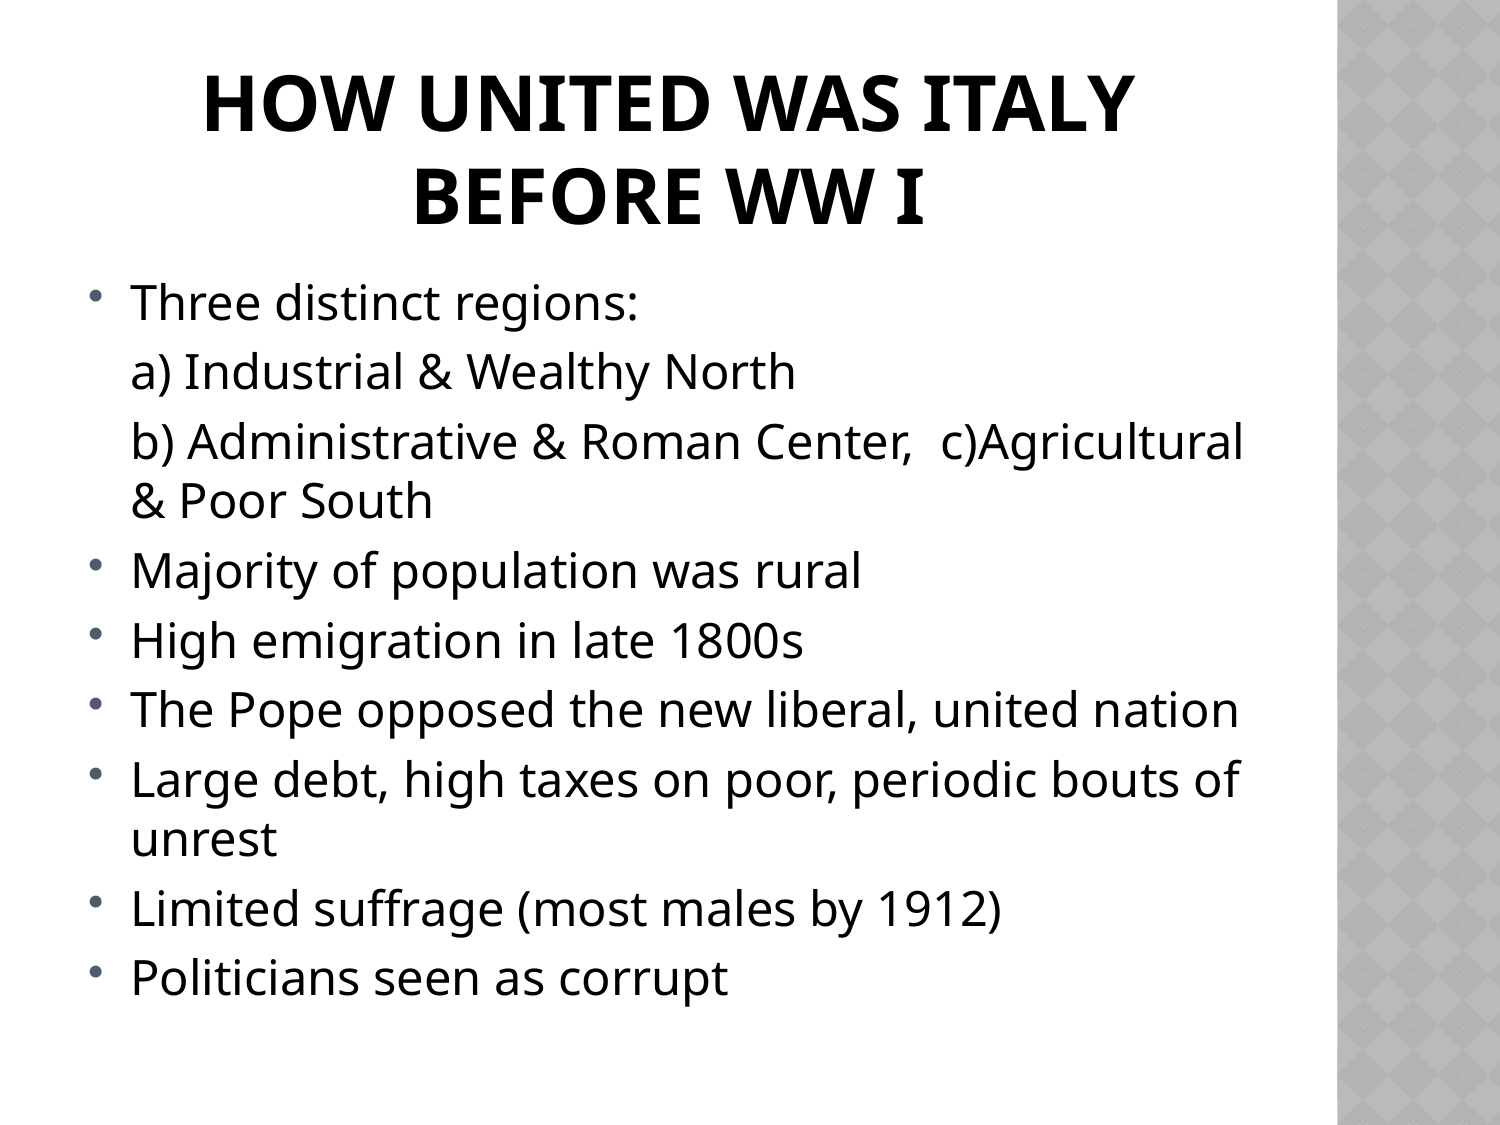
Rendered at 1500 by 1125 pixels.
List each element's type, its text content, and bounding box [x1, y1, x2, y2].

list Three distinct regions: a) Industrial & Wealthy North b) Administrative & Roman Center, c)Agricultural & Poor South Majority of population was rural High emigration in late 1800s The Pope opposed the new liberal, united nation Large debt, high taxes on poor, periodic bouts of unrest Limited suffrage (most males by 1912) Politicians seen as corrupt [75, 264, 1263, 1059]
title How united was italy before ww i [75, 52, 1263, 240]
